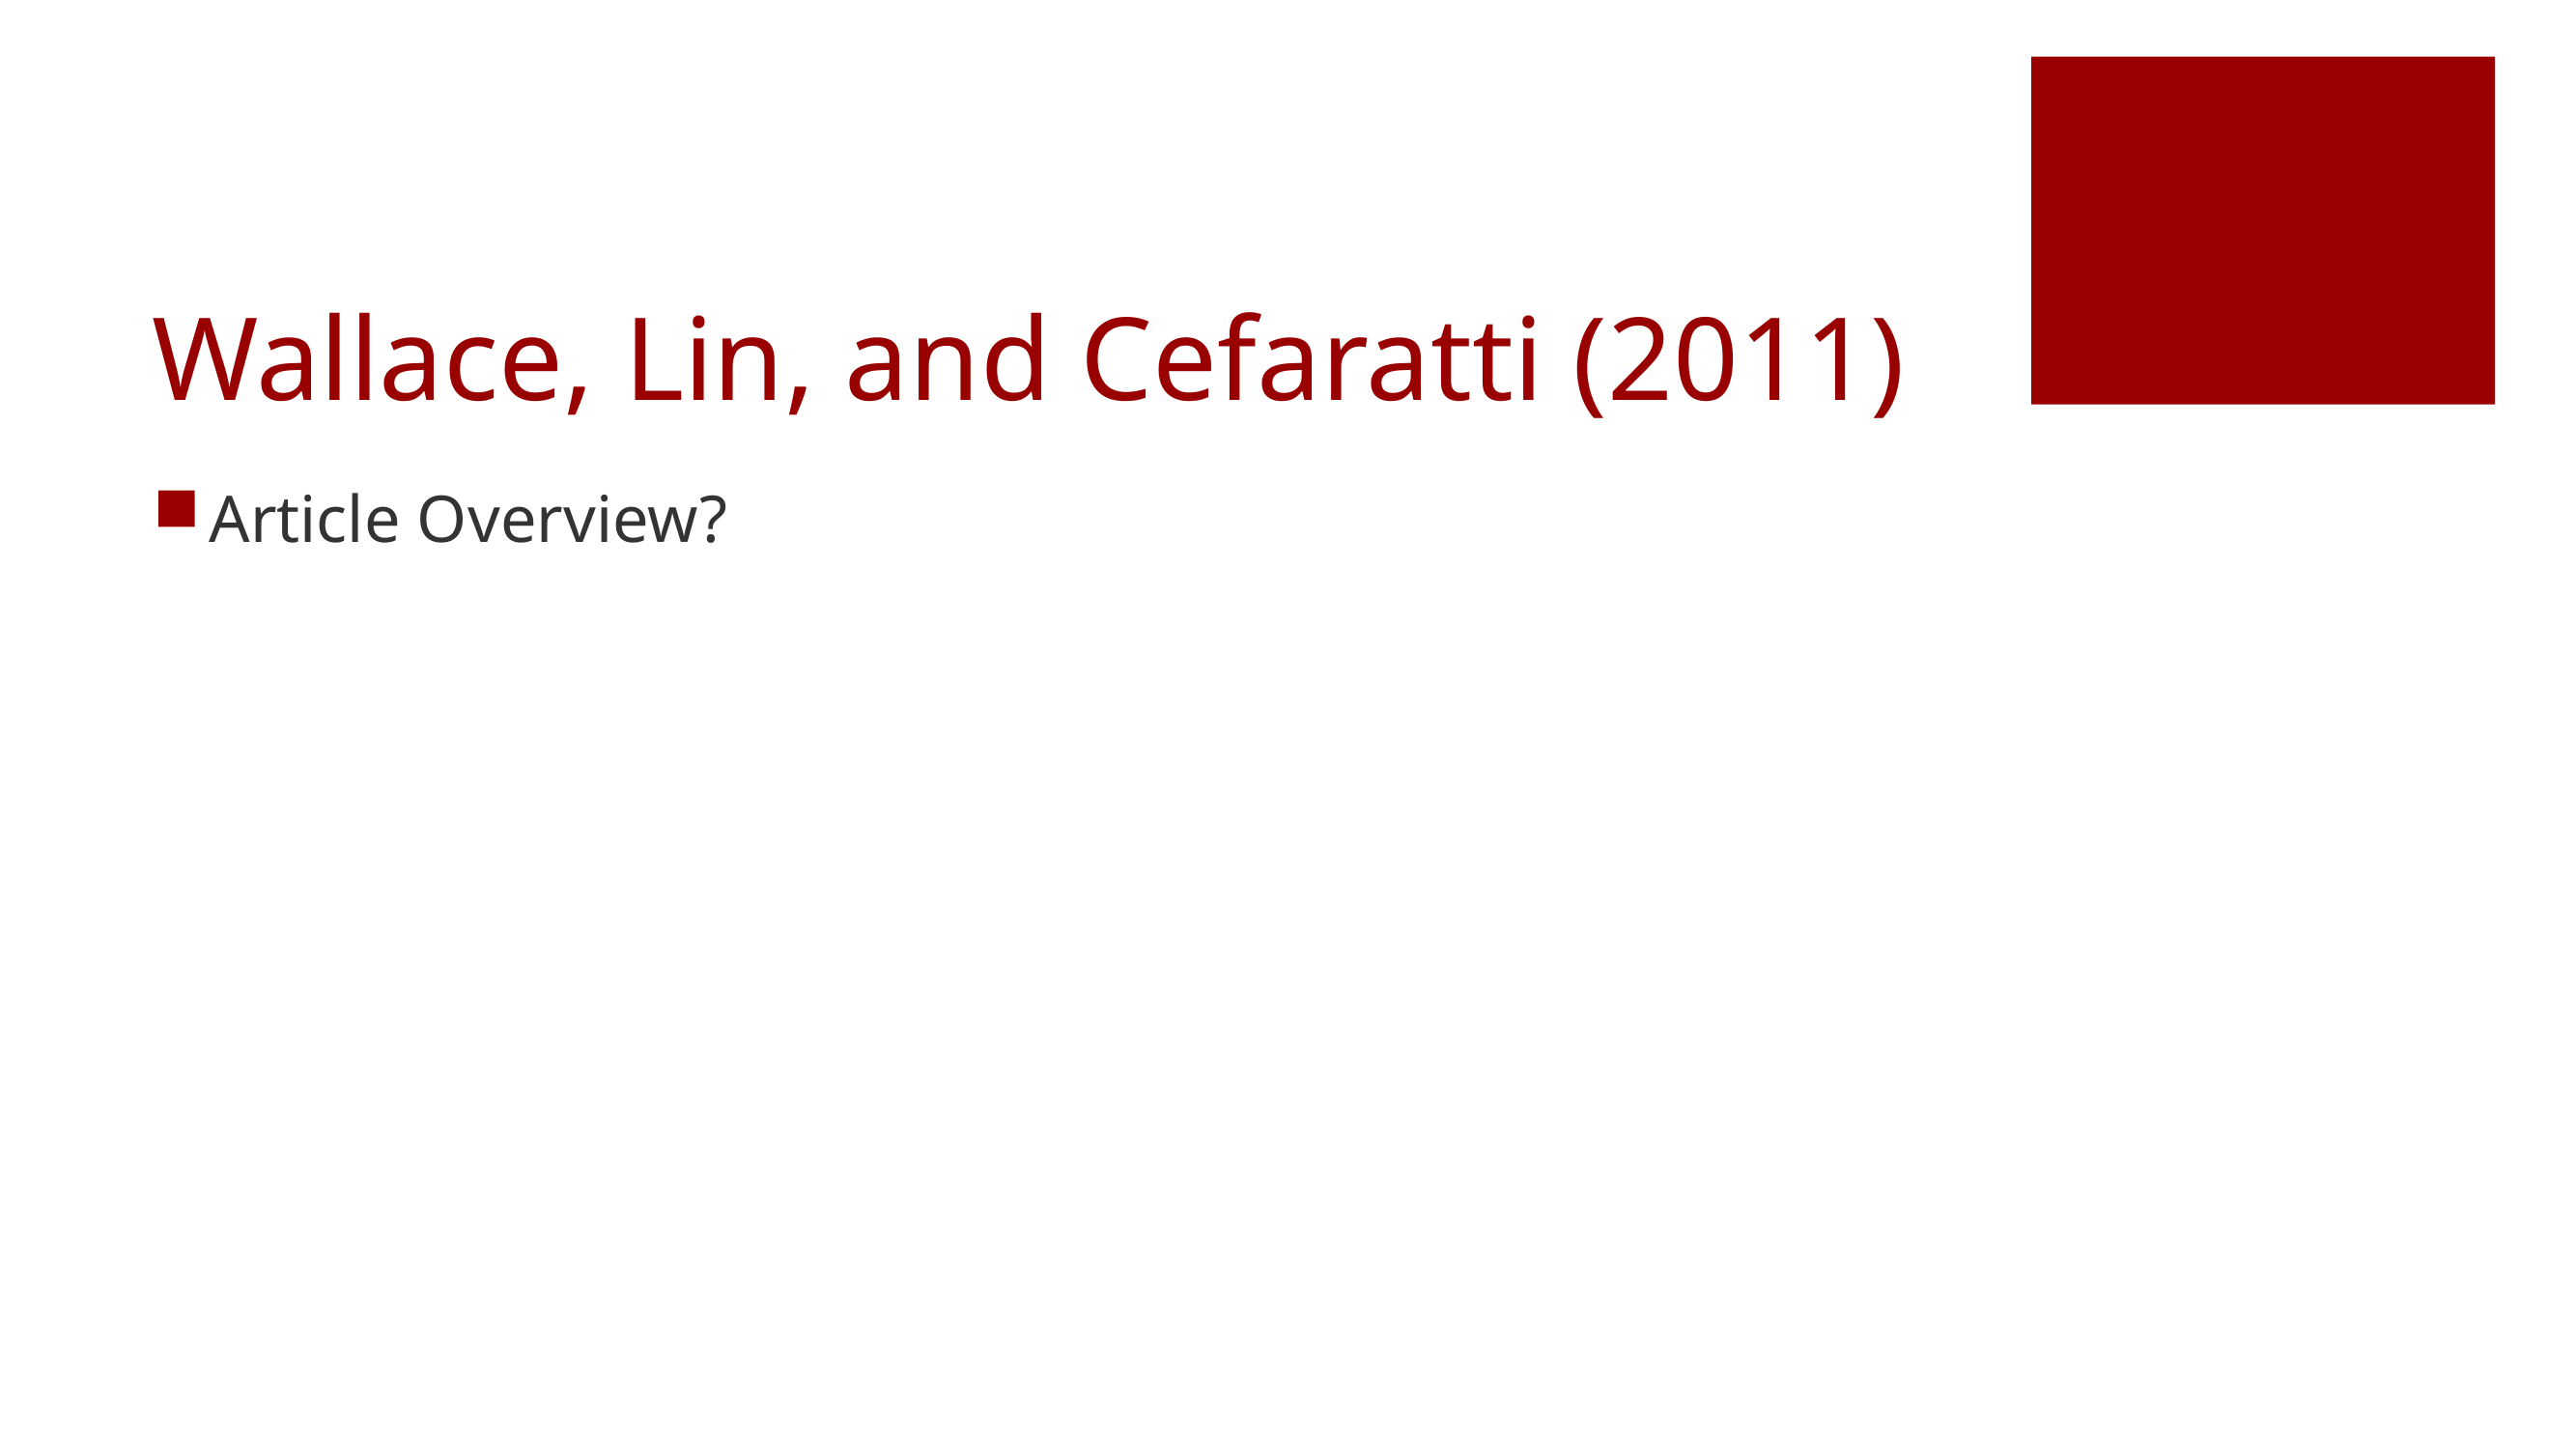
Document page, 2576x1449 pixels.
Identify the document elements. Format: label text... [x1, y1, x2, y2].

list Article Overview? [128, 467, 1963, 1294]
title Wallace, Lin, and Cefaratti (2011) [128, 193, 1963, 435]
